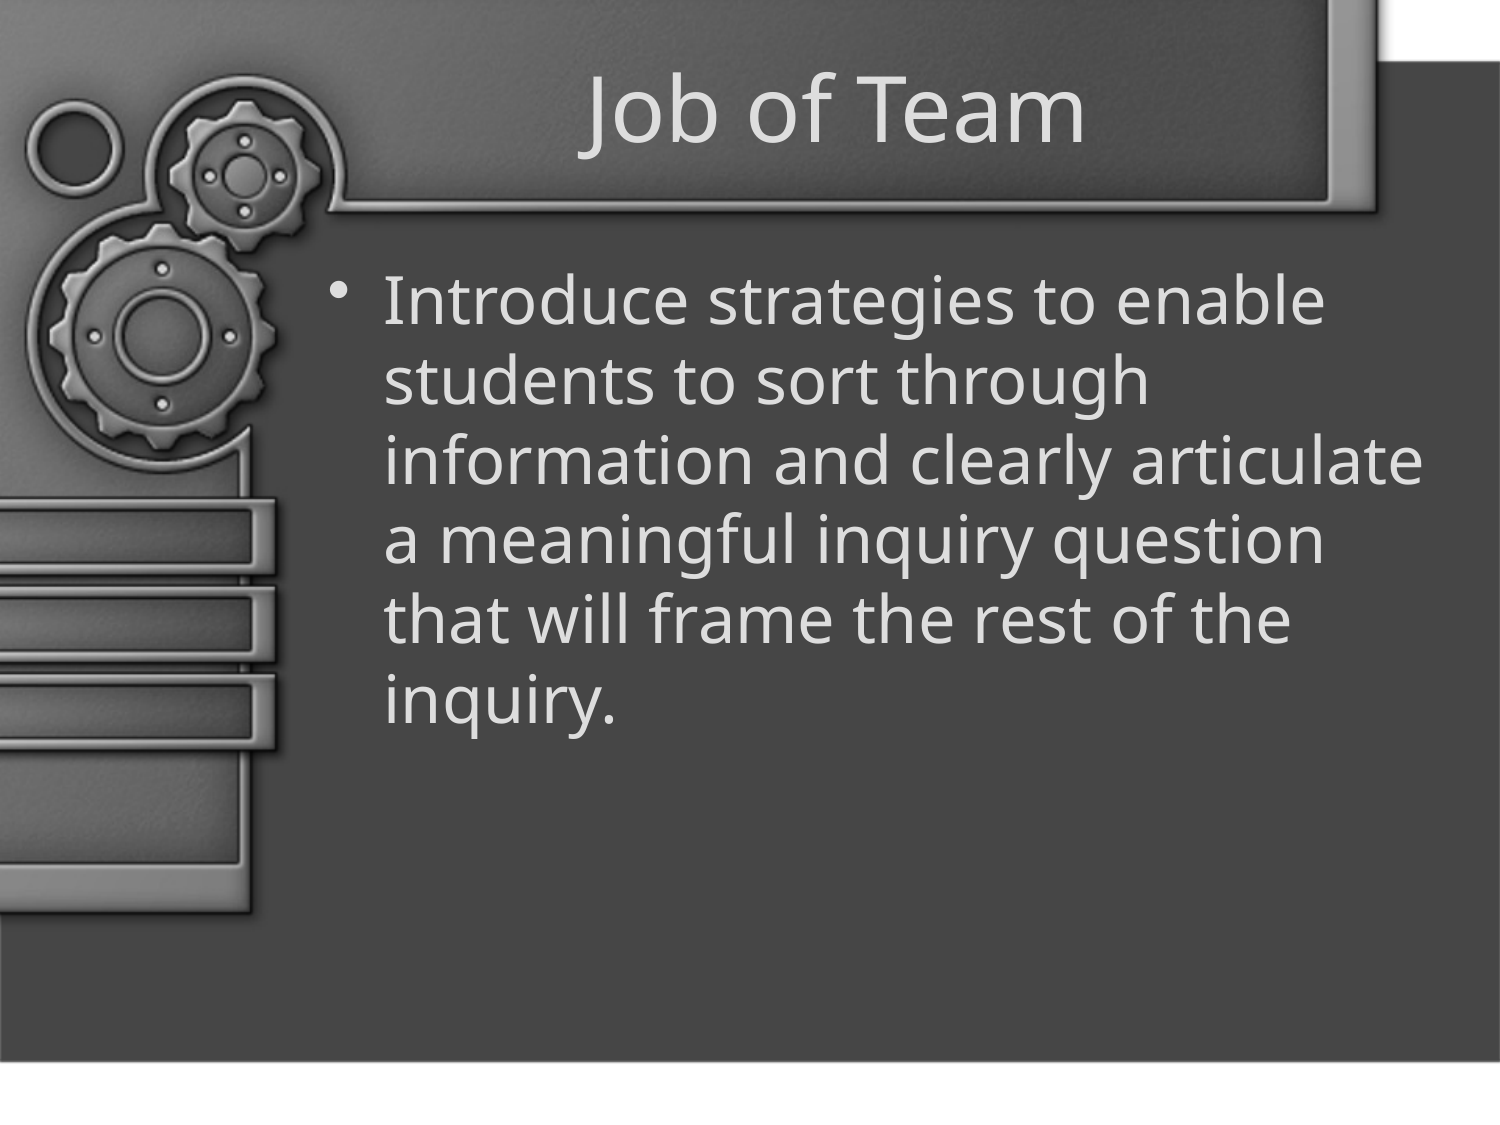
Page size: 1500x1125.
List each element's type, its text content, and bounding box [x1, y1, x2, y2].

picture [0, 0, 1500, 1125]
list Introduce strategies to enable students to sort through information and clearly articulate a meaningful inquiry question that will frame the rest of the inquiry. [312, 249, 1463, 1000]
title Job of Team [362, 0, 1313, 213]
